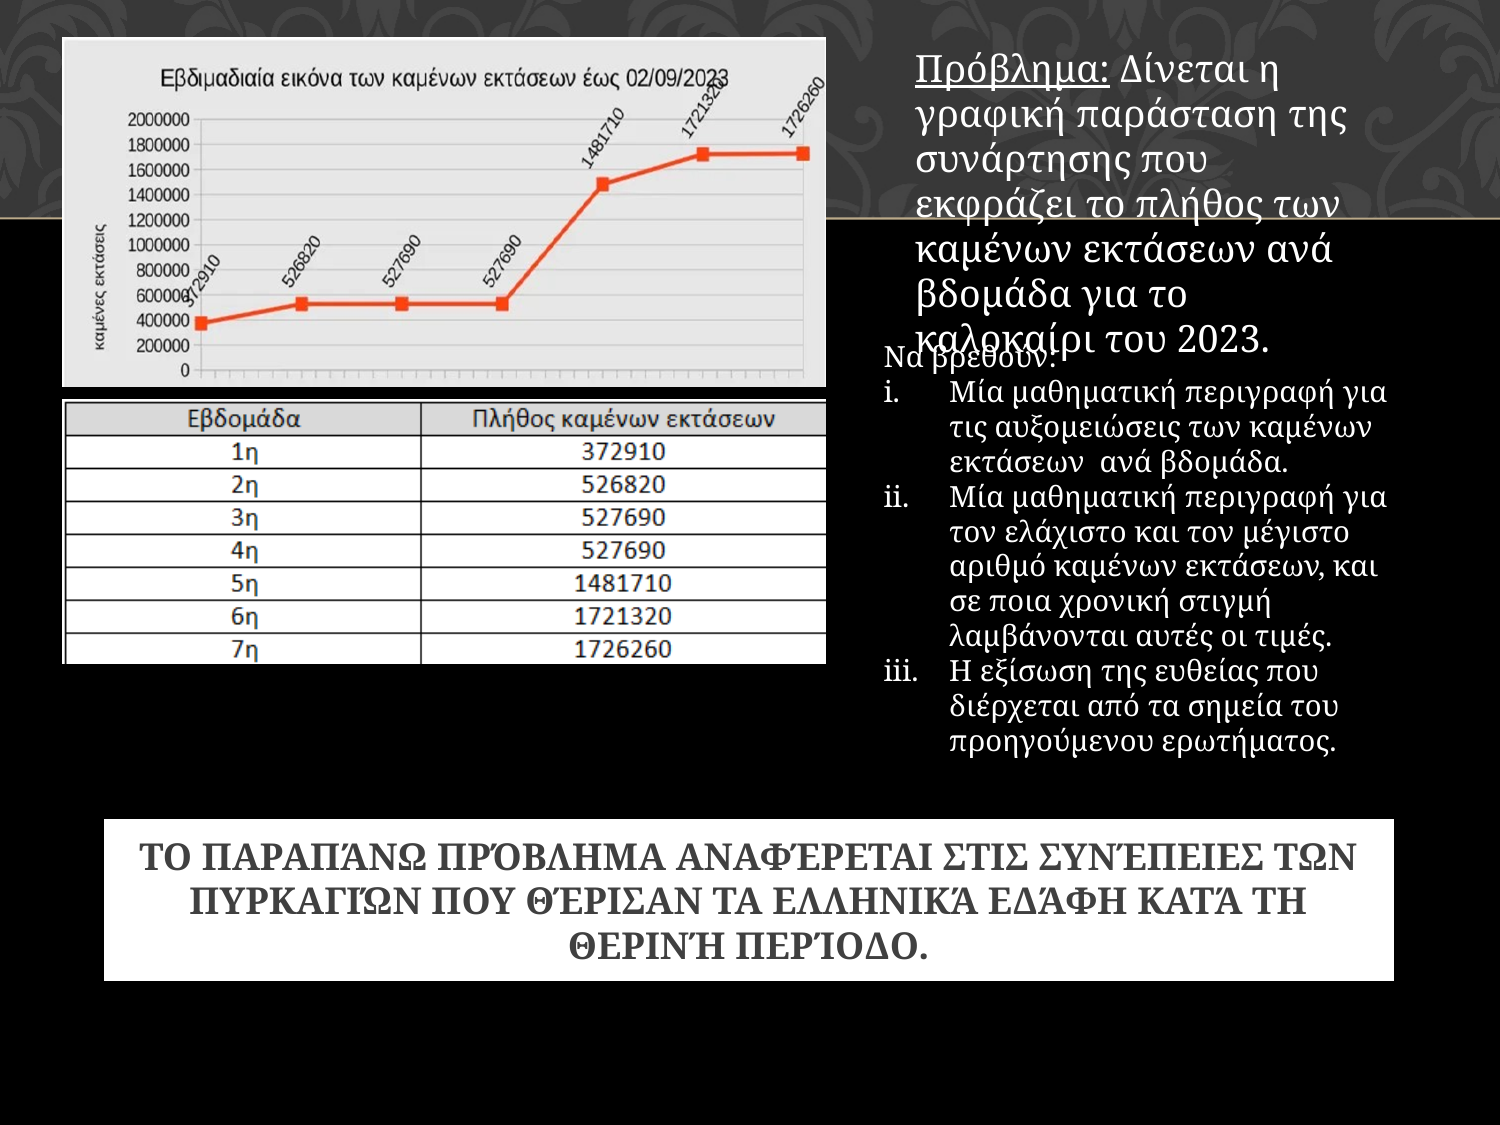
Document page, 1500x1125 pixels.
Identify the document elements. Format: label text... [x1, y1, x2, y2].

title Το παραπάνω πρόβλημα αναφέρεται στιΣ συνέπειεΣ των πυρκαγιών που θέρισαν τα ελληνικά εδάφη κατά τη θερινή περίοδο. [104, 819, 1394, 981]
text_box Πρόβλημα: Δίνεται η γραφική παράσταση της συνάρτησης που εκφράζει το πλήθος των καμένων εκτάσεων ανά βδομάδα για το καλοκαίρι του 2023. [900, 37, 1388, 330]
text_box Να βρεθούν: Μία μαθηματική περιγραφή για τις αυξομειώσεις των καμένων εκτάσεων ανά βδομάδα. Μία μαθηματική περιγραφή για τον ελάχιστο και τον μέγιστο αριθμό καμένων εκτάσεων, και σε ποια χρονική στιγμή λαμβάνονται αυτές οι τιμές. Η εξίσωση της ευθείας που διέρχεται από τα σημεία του προηγούμενου ερωτήματος. [868, 330, 1419, 765]
picture [62, 399, 826, 665]
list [62, 37, 826, 387]
